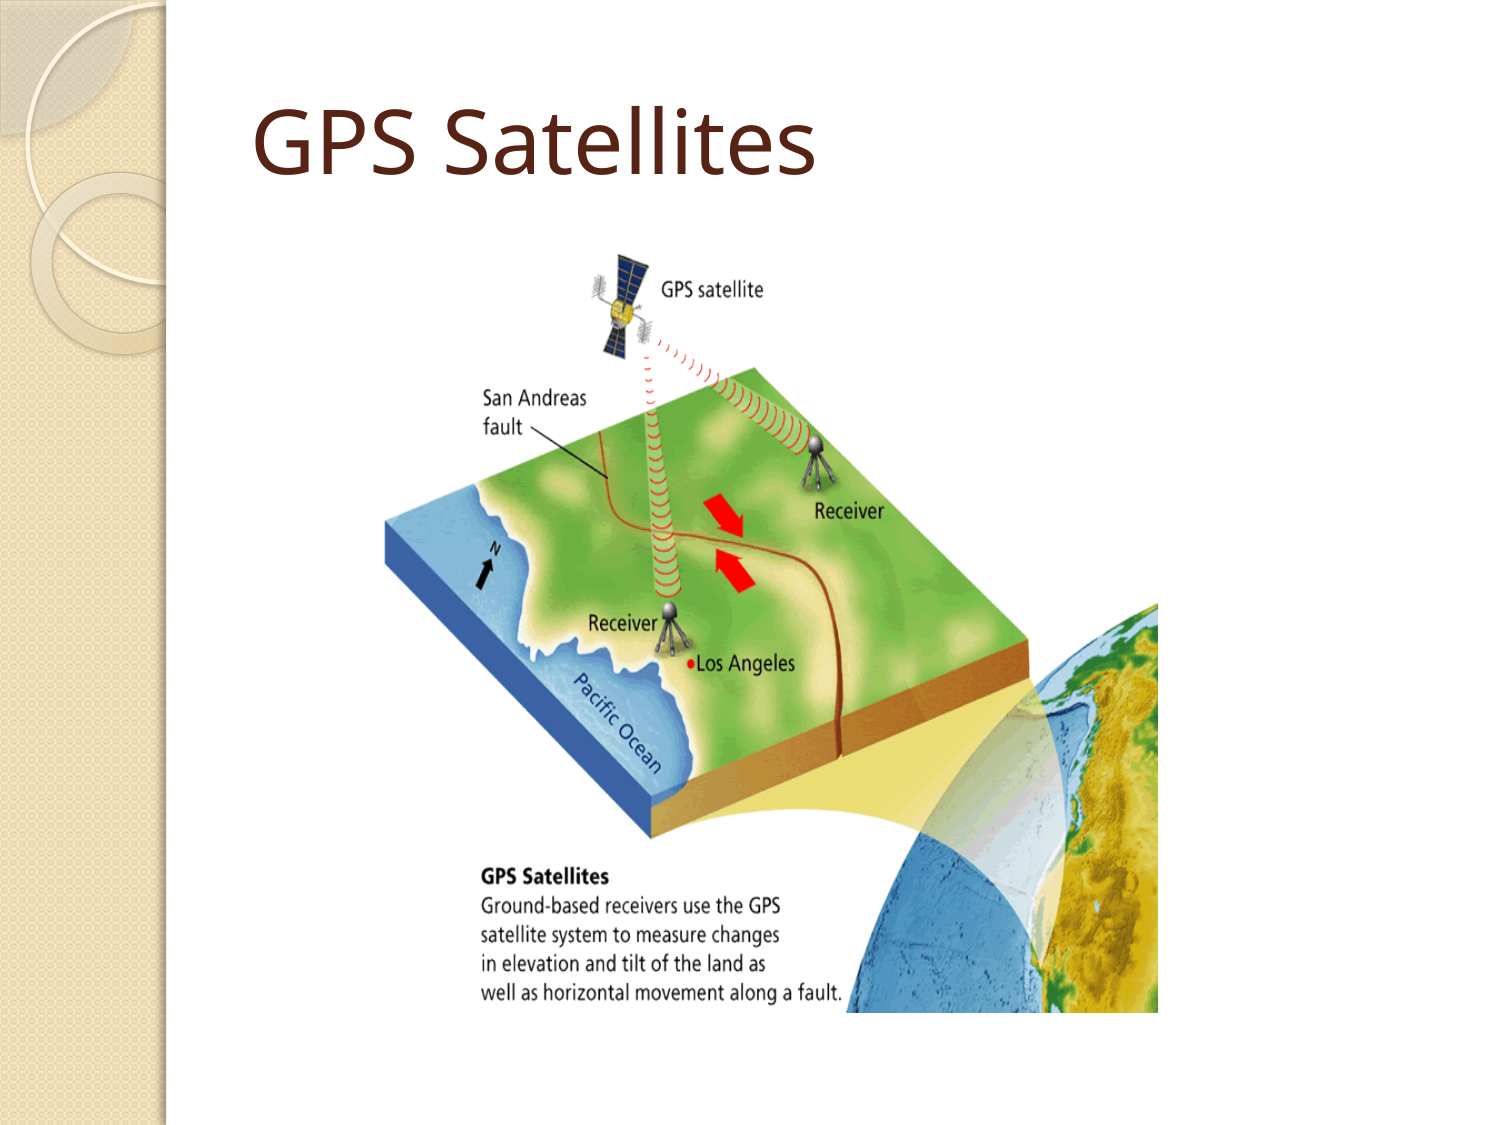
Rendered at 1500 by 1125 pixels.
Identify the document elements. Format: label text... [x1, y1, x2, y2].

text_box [237, 249, 1301, 1013]
title GPS Satellites [235, 45, 1466, 233]
